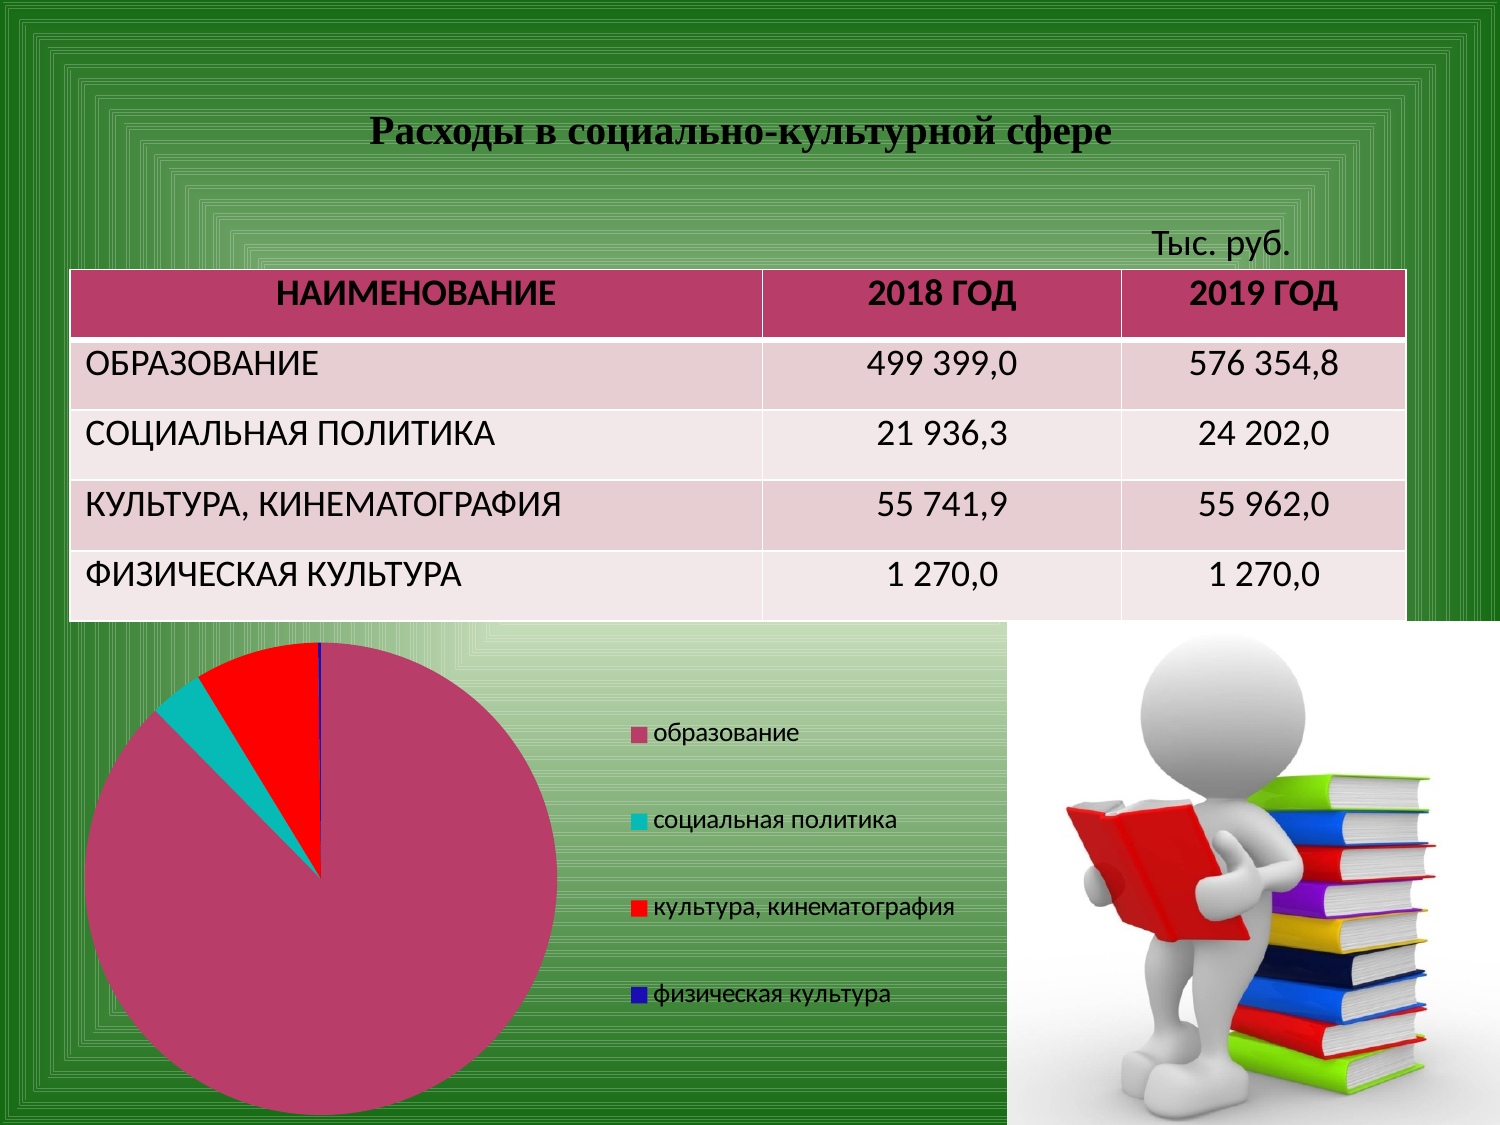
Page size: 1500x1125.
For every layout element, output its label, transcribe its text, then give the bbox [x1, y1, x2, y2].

table_cell 499 399,0 [763, 343, 1121, 409]
table_cell ОБРАЗОВАНИЕ [71, 343, 762, 409]
table_cell ФИЗИЧЕСКАЯ КУЛЬТУРА [71, 552, 762, 620]
table_cell 1 270,0 [763, 552, 1121, 620]
table_cell 1 270,0 [1122, 552, 1405, 619]
table_cell 55 741,9 [763, 481, 1121, 550]
text_box Тыс. руб. [1136, 210, 1372, 271]
table_cell КУЛЬТУРА, КИНЕМАТОГРАФИЯ [71, 481, 762, 550]
table_header 2019 ГОД [1122, 270, 1405, 337]
table_cell 55 962,0 [1122, 481, 1405, 550]
chart [0, 632, 997, 1125]
table_cell 24 202,0 [1122, 411, 1405, 479]
title Расходы в социально-культурной сфере [75, 45, 1407, 211]
table_header НАИМЕНОВАНИЕ [71, 270, 762, 337]
table_header 2018 ГОД [763, 270, 1121, 337]
table_cell 21 936,3 [763, 411, 1121, 479]
table_cell СОЦИАЛЬНАЯ ПОЛИТИКА [71, 411, 762, 479]
table_cell 576 354,8 [1122, 343, 1405, 409]
picture [1007, 620, 1500, 1125]
